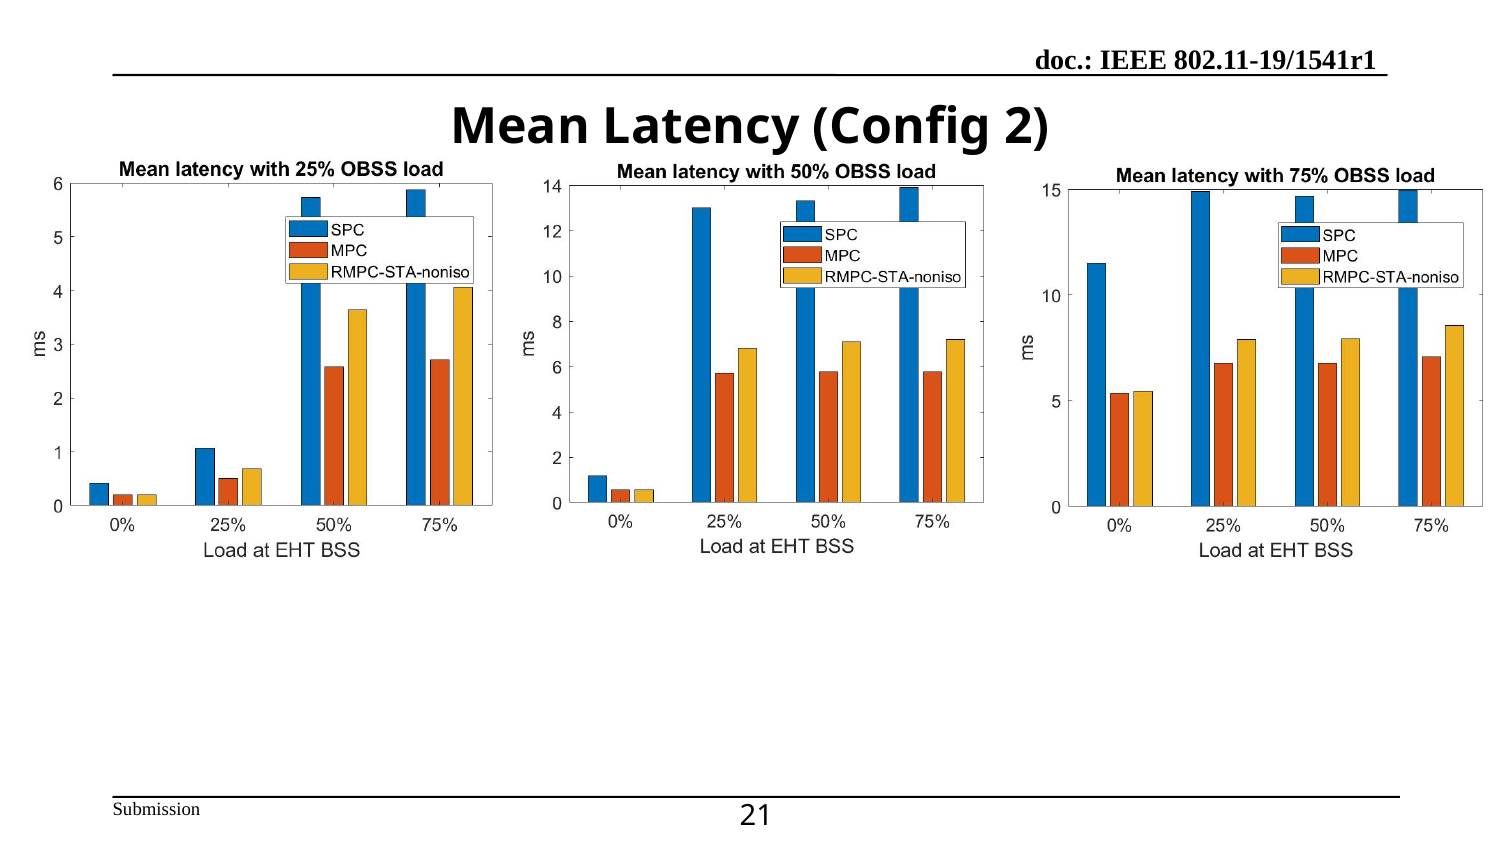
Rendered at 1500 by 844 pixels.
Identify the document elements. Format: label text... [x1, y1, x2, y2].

title Mean Latency (Config 2) [75, 79, 1425, 157]
slide_number 21 [737, 796, 775, 833]
picture [0, 152, 1500, 561]
